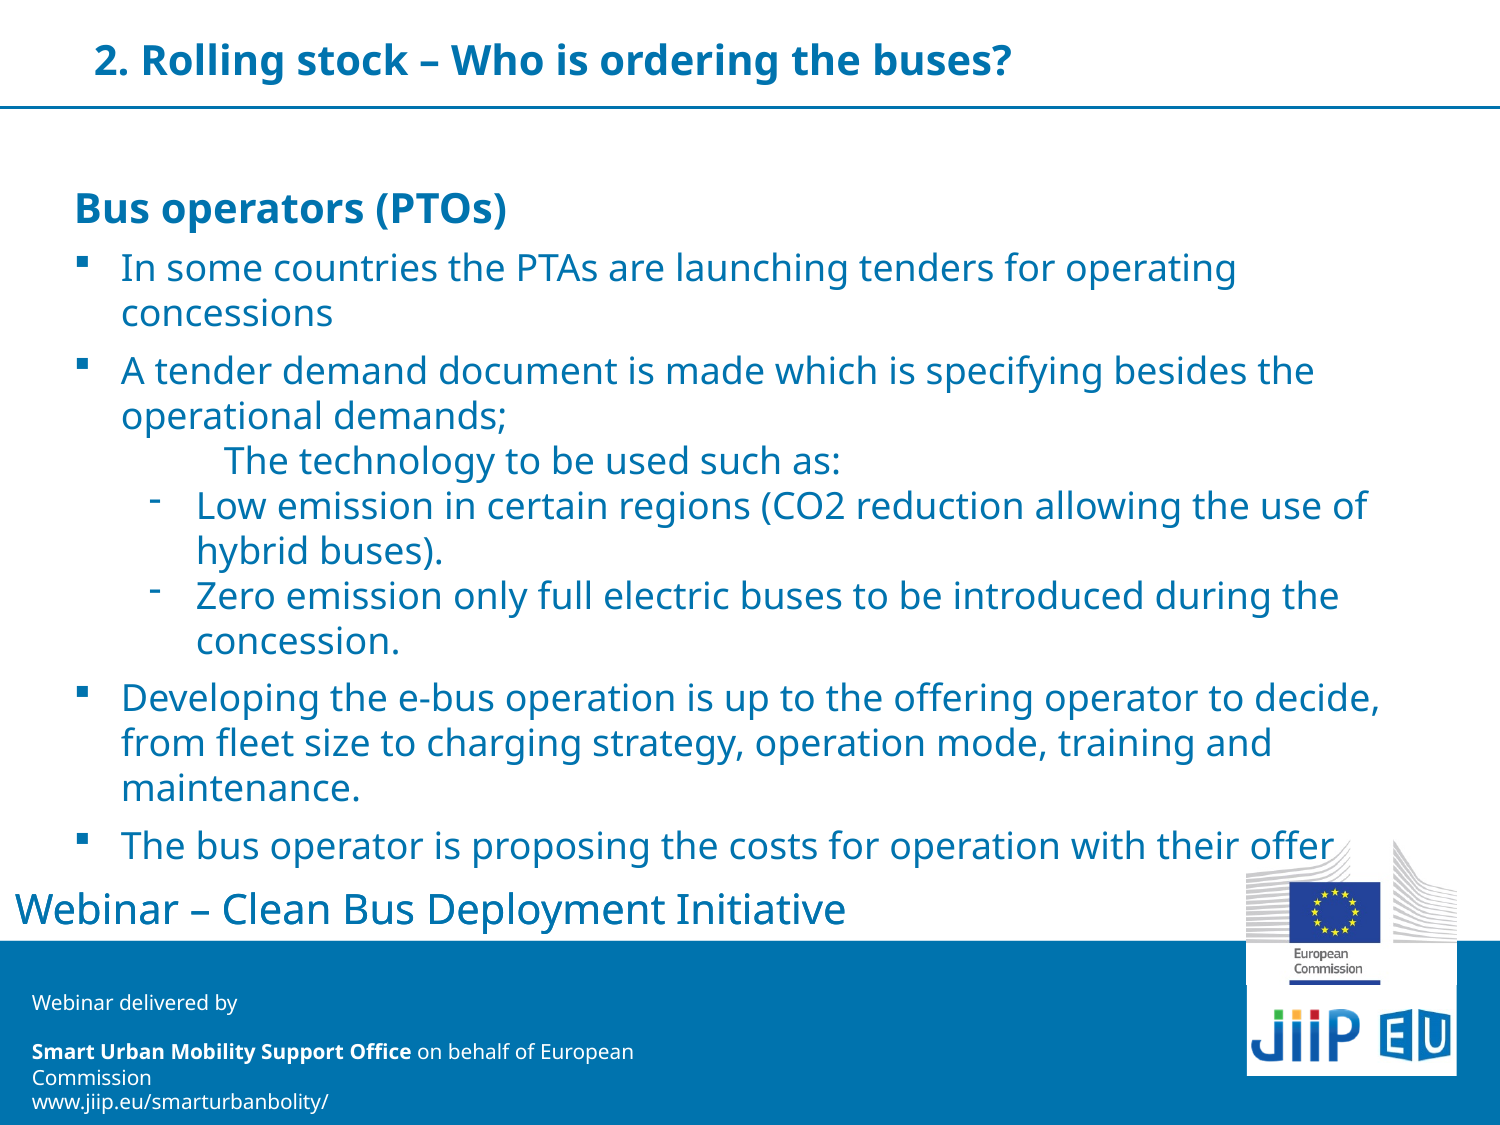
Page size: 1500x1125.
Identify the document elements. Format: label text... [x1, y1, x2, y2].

text_box Webinar delivered by Smart Urban Mobility Support Office on behalf of European Commission www.jiip.eu/smarturbanbolity/ [17, 981, 750, 1122]
text_box Webinar – Clean Bus Deployment Initiative [0, 875, 918, 941]
text_box [1246, 940, 1458, 1077]
text_box 2. Rolling stock – Who is ordering the buses? [78, 26, 1105, 92]
text_box [0, 940, 1500, 1125]
text_box Bus operators (PTOs) In some countries the PTAs are launching tenders for operating concessions A tender demand document is made which is specifying besides the operational demands; The technology to be used such as: Low emission in certain regions (CO2 reduction allowing the use of hybrid buses). Zero emission only full electric buses to be introduced during the concession. Developing the e-bus operation is up to the offering operator to decide, from fleet size to charging strategy, operation mode, training and maintenance. The bus operator is proposing the costs for operation with their offer [59, 174, 1475, 919]
picture [1256, 842, 1266, 856]
picture [1246, 839, 1457, 985]
picture [1369, 1009, 1455, 1063]
picture [1251, 1009, 1360, 1063]
